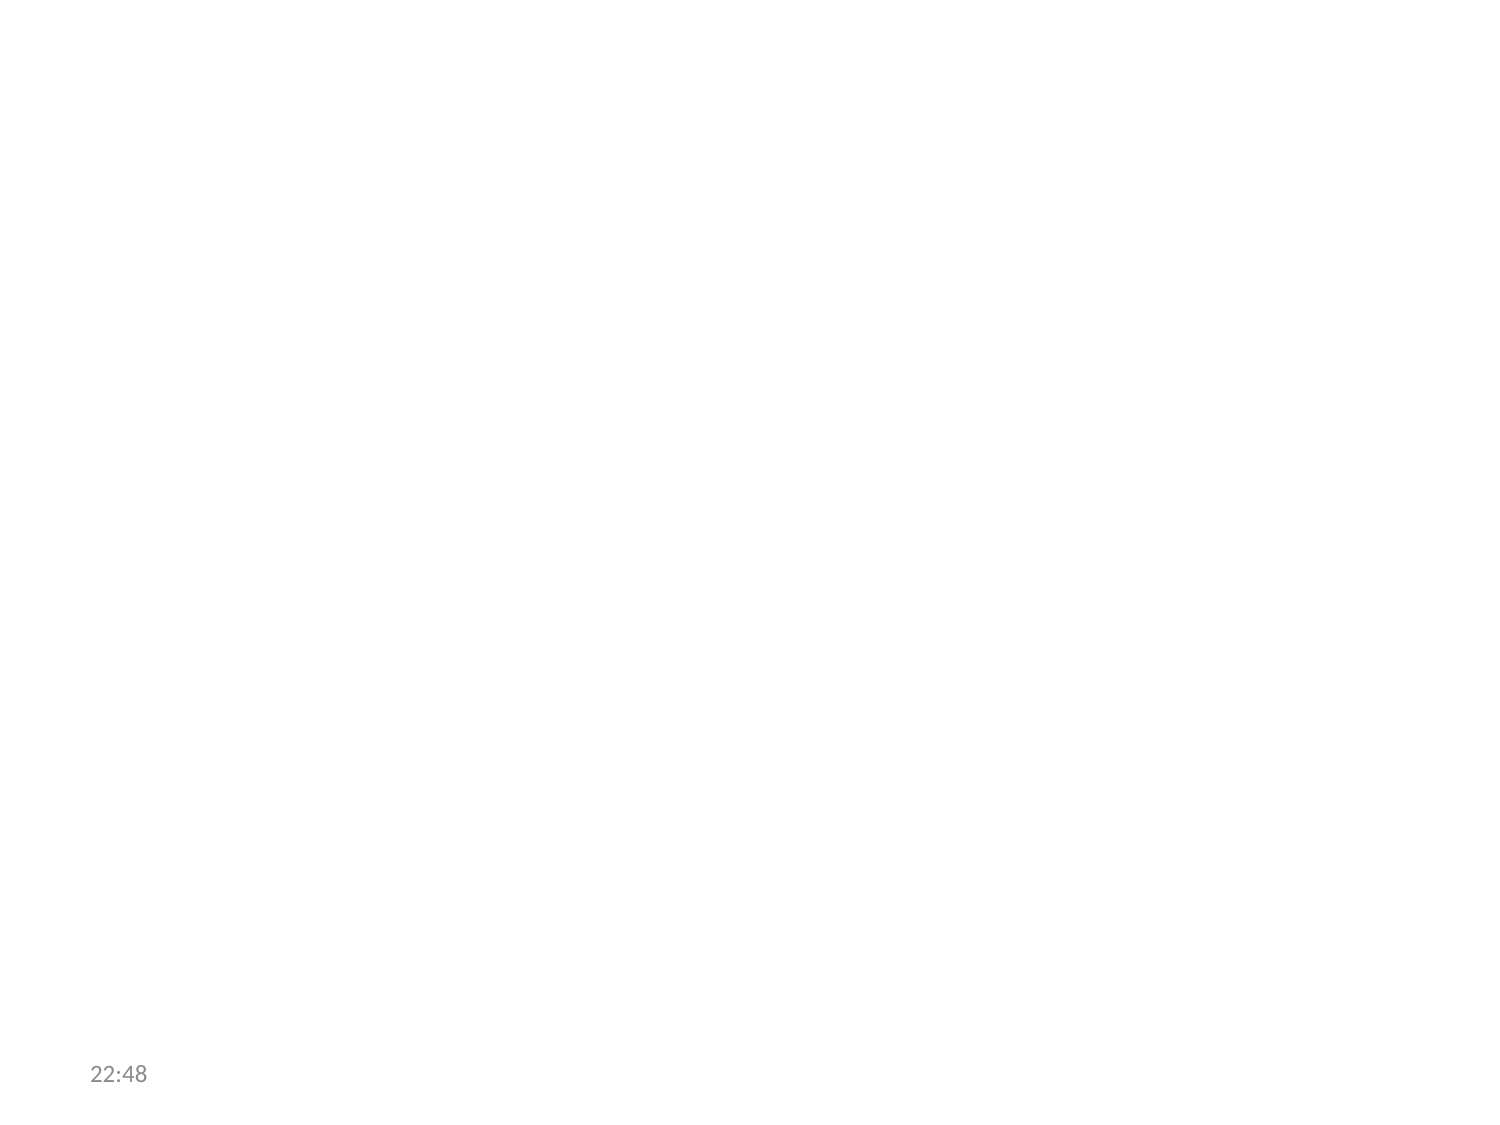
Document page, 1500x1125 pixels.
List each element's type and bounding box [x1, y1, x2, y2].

slide_number [75, 1042, 425, 1103]
